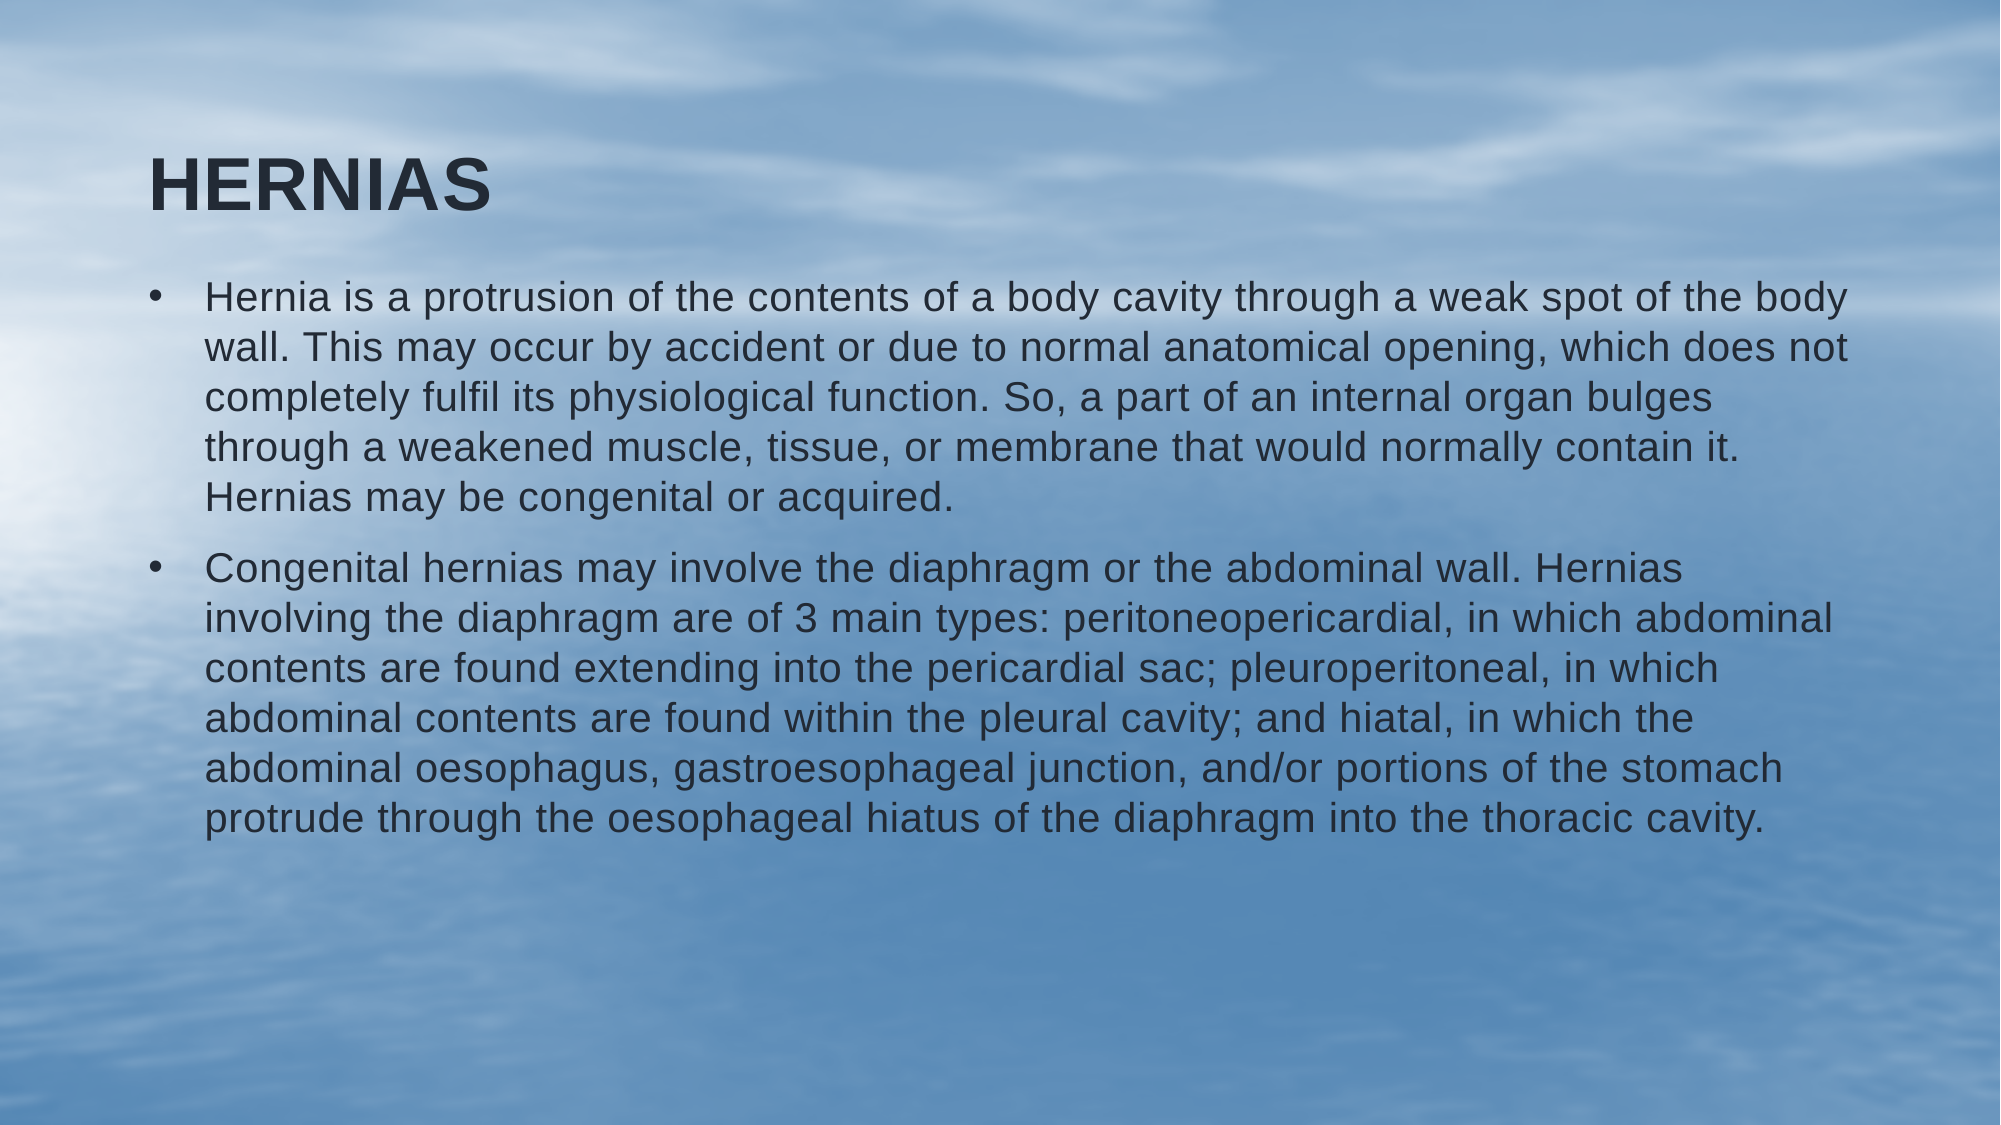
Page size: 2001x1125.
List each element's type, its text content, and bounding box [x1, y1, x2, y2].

title Hernias [133, 45, 1867, 233]
list Hernia is a protrusion of the contents of a body cavity through a weak spot of the body wall. This may occur by accident or due to normal anatomical opening, which does not completely fulfil its physiological function. So, a part of an internal organ bulges through a weakened muscle, tissue, or membrane that would normally contain it. Hernias may be congenital or acquired. Congenital hernias may involve the diaphragm or the abdominal wall. Hernias involving the diaphragm are of 3 main types: peritoneopericardial, in which abdominal contents are found extending into the pericardial sac; pleuroperitoneal, in which abdominal contents are found within the pleural cavity; and hiatal, in which the abdominal oesophagus, gastroesophageal junction, and/or portions of the stomach protrude through the oesophageal hiatus of the diaphragm into the thoracic cavity. [133, 262, 1867, 1068]
